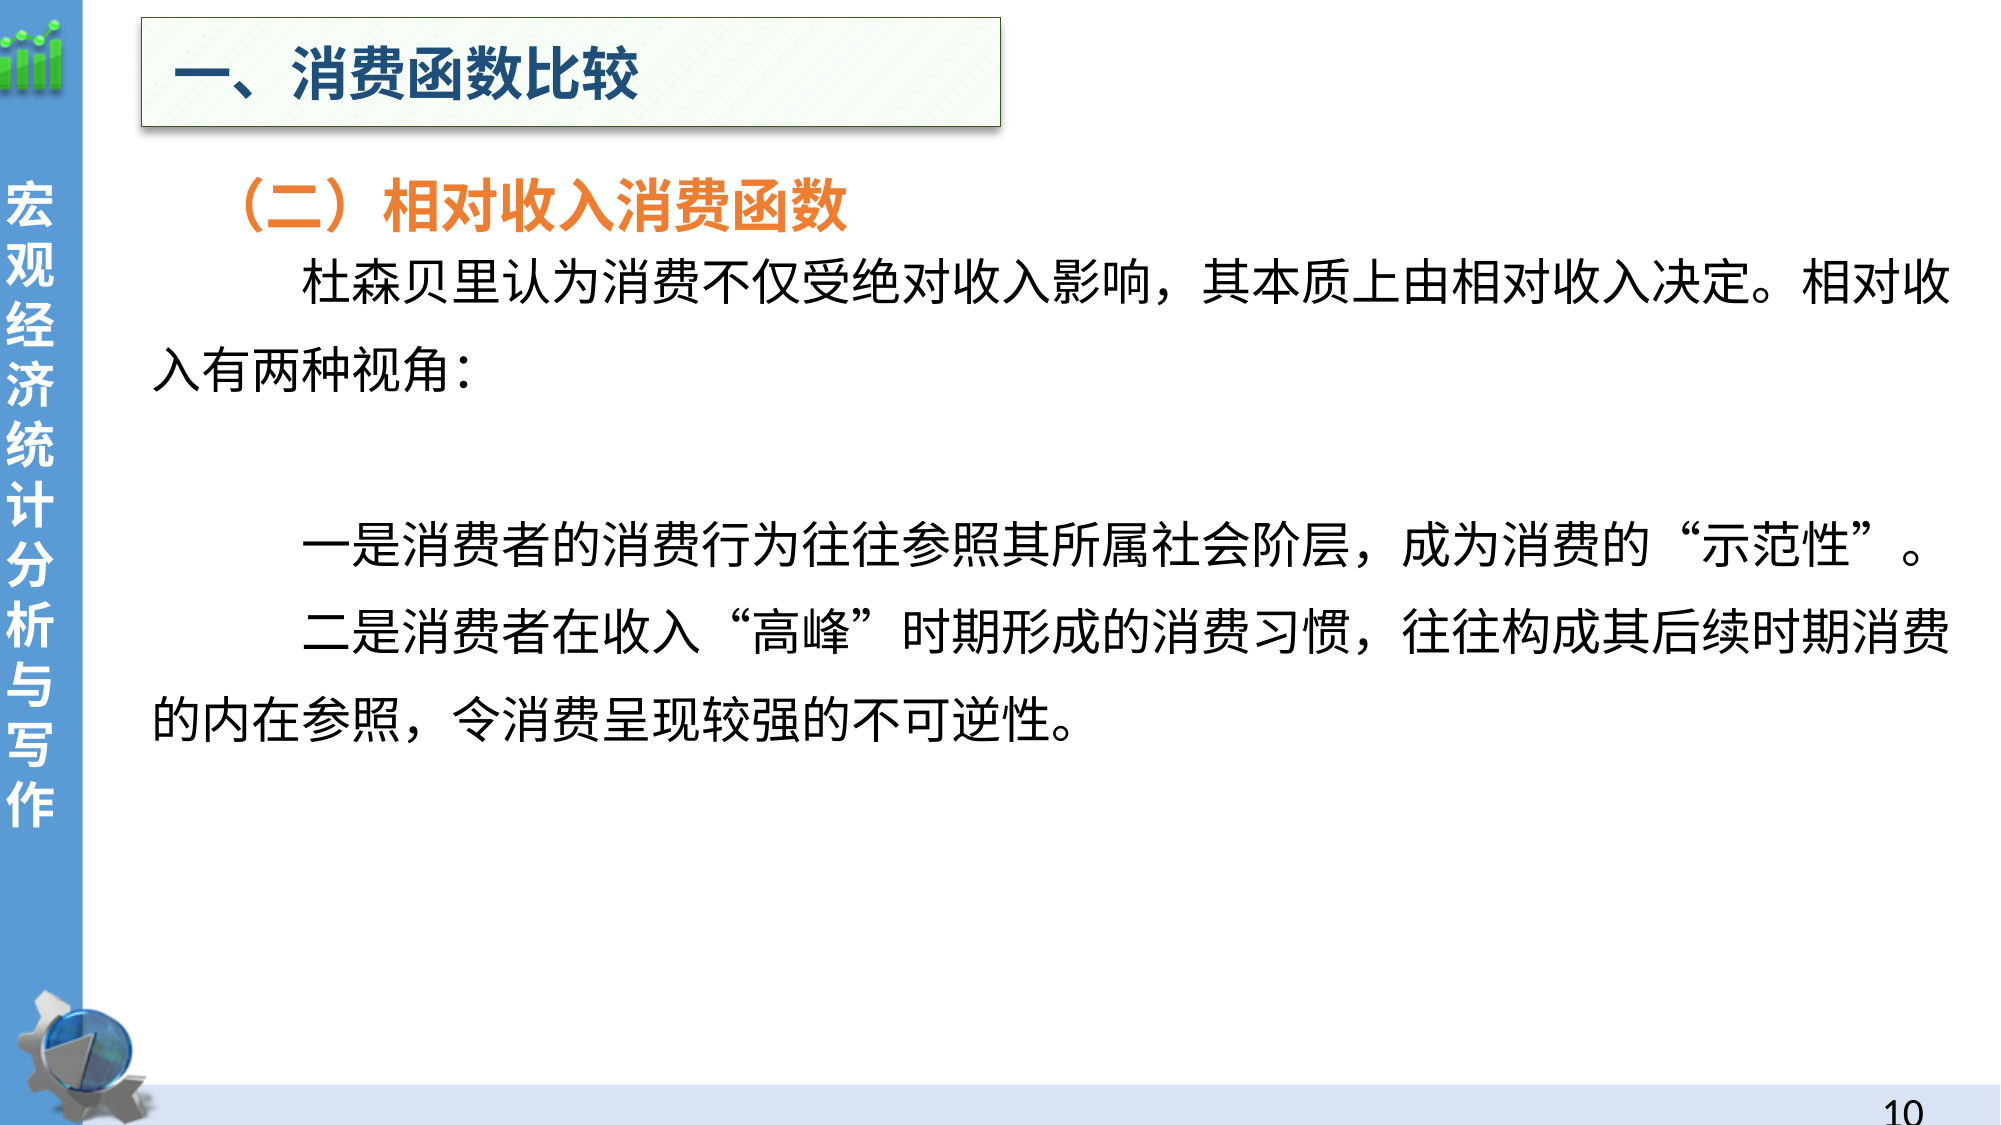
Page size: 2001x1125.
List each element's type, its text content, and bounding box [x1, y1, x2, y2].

list 杜森贝里认为消费不仅受绝对收入影响，其本质上由相对收入决定。相对收入有两种视角： 一是消费者的消费行为往往参照其所属社会阶层，成为消费的“示范性”。 二是消费者在收入“高峰”时期形成的消费习惯，往往构成其后续时期消费的内在参照，令消费呈现较强的不可逆性。 [98, 215, 1968, 393]
text_box （二）相对收入消费函数 [84, 126, 918, 247]
text_box 一、消费函数比较 [141, 17, 1000, 127]
slide_number 9 [1786, 1085, 1940, 1125]
picture [0, 0, 2001, 1125]
